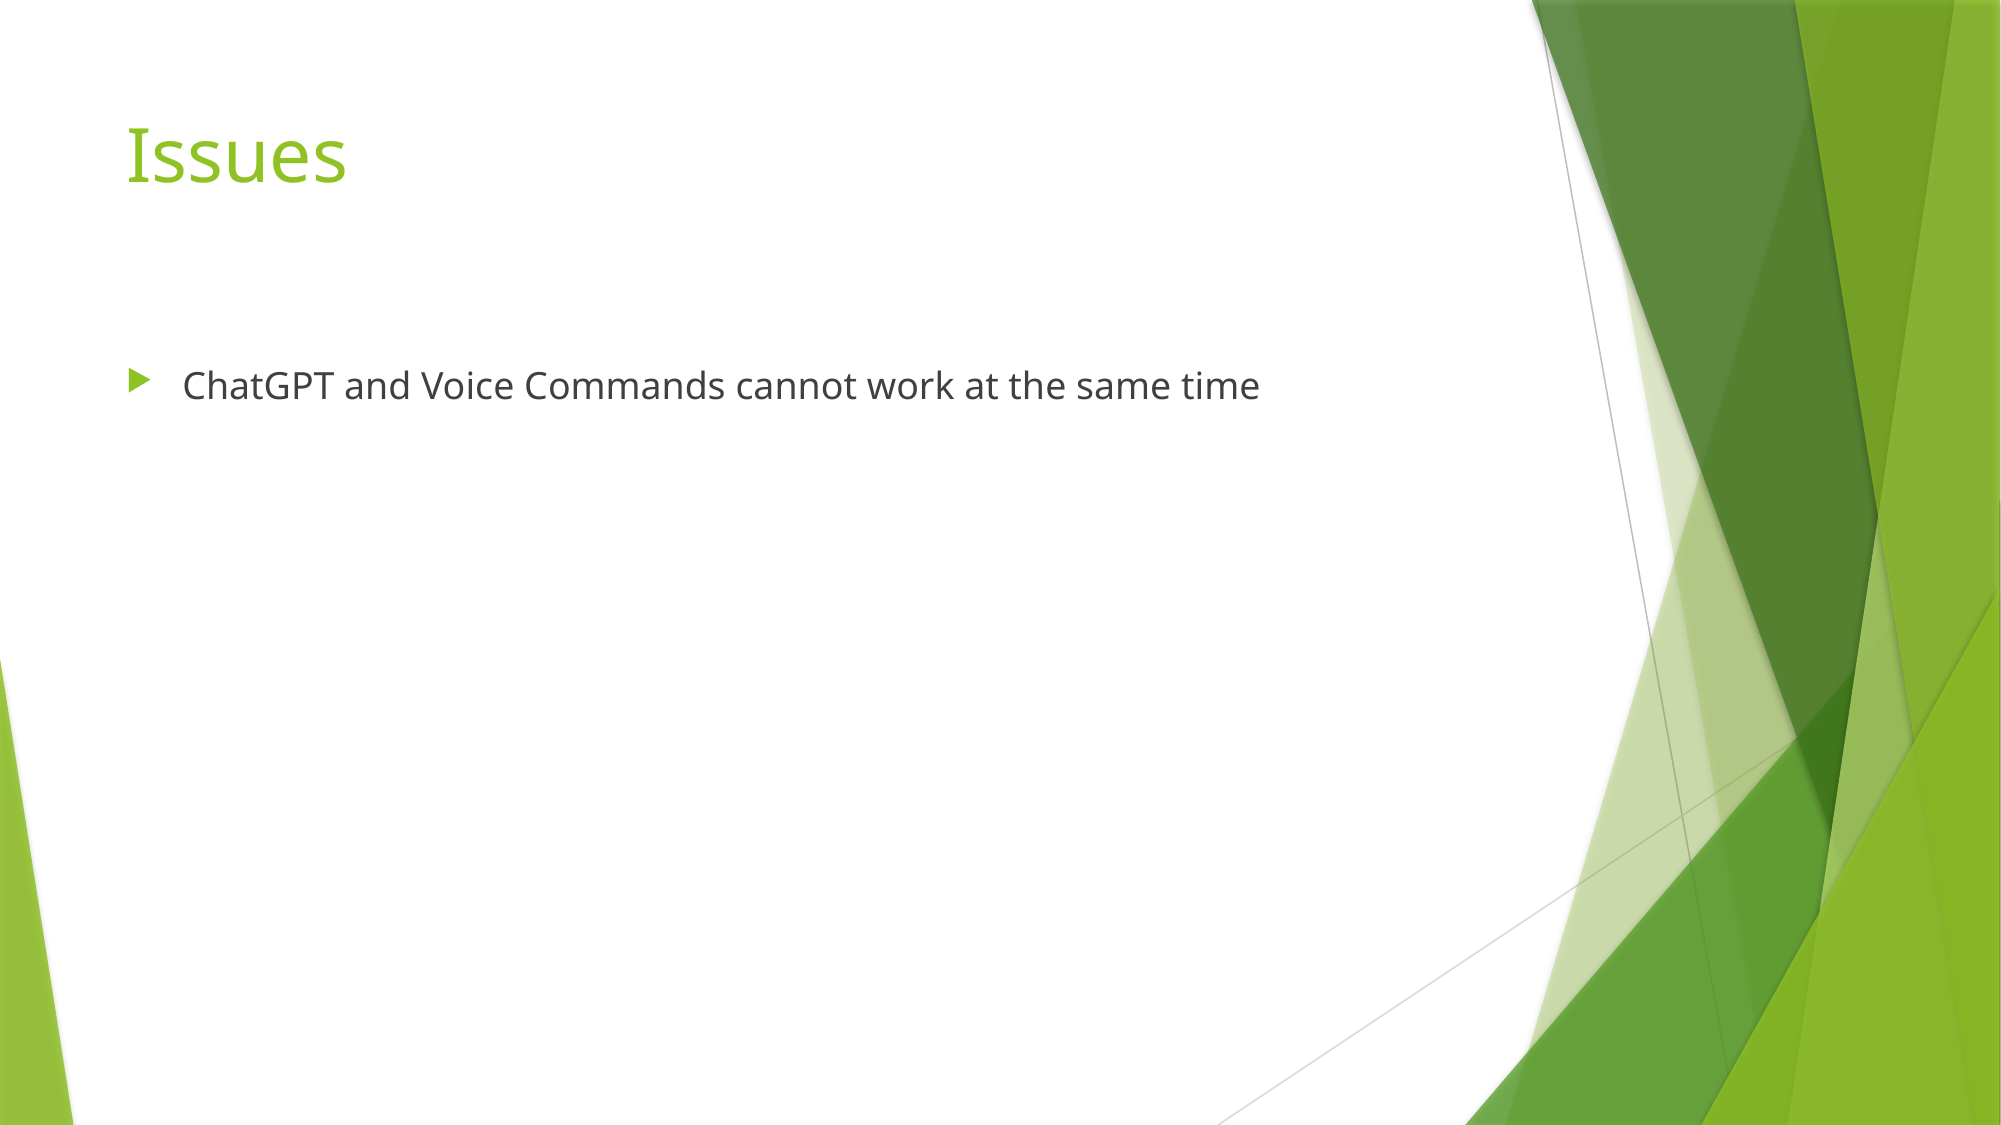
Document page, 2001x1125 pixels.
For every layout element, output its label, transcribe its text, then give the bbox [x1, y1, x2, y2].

title Issues [111, 99, 1522, 317]
list ChatGPT and Voice Commands cannot work at the same time [111, 354, 1522, 992]
